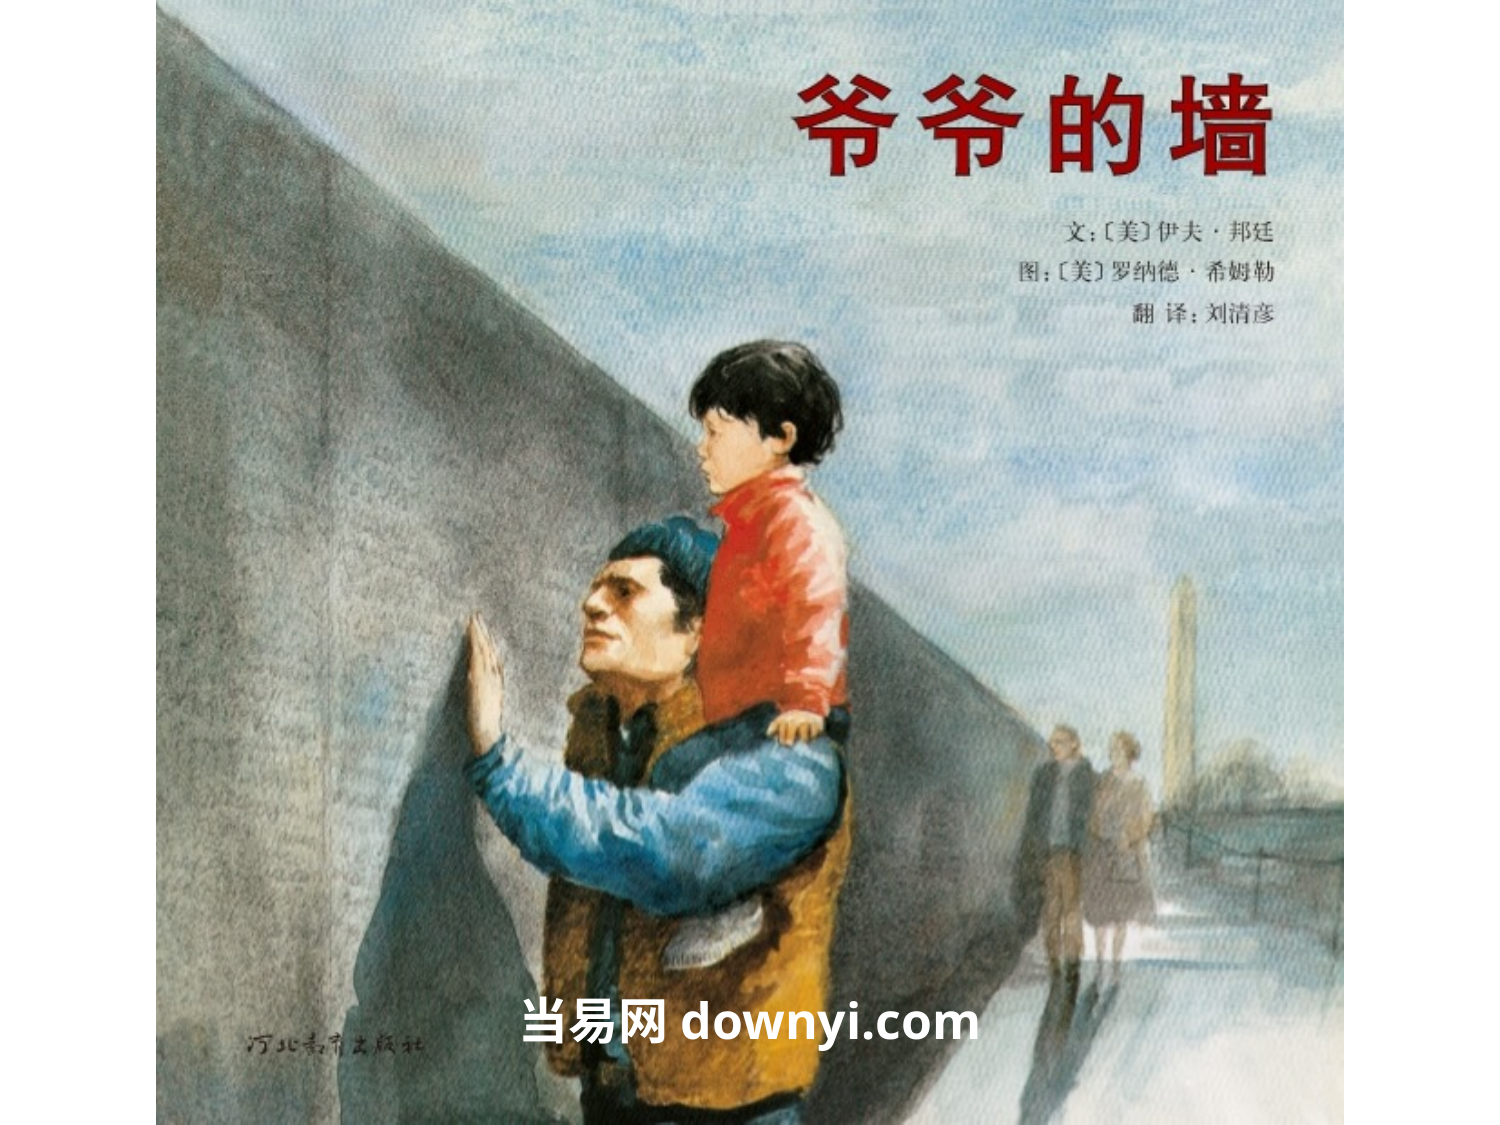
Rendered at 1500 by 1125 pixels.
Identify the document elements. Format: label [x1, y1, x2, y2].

picture [156, 0, 1344, 1125]
